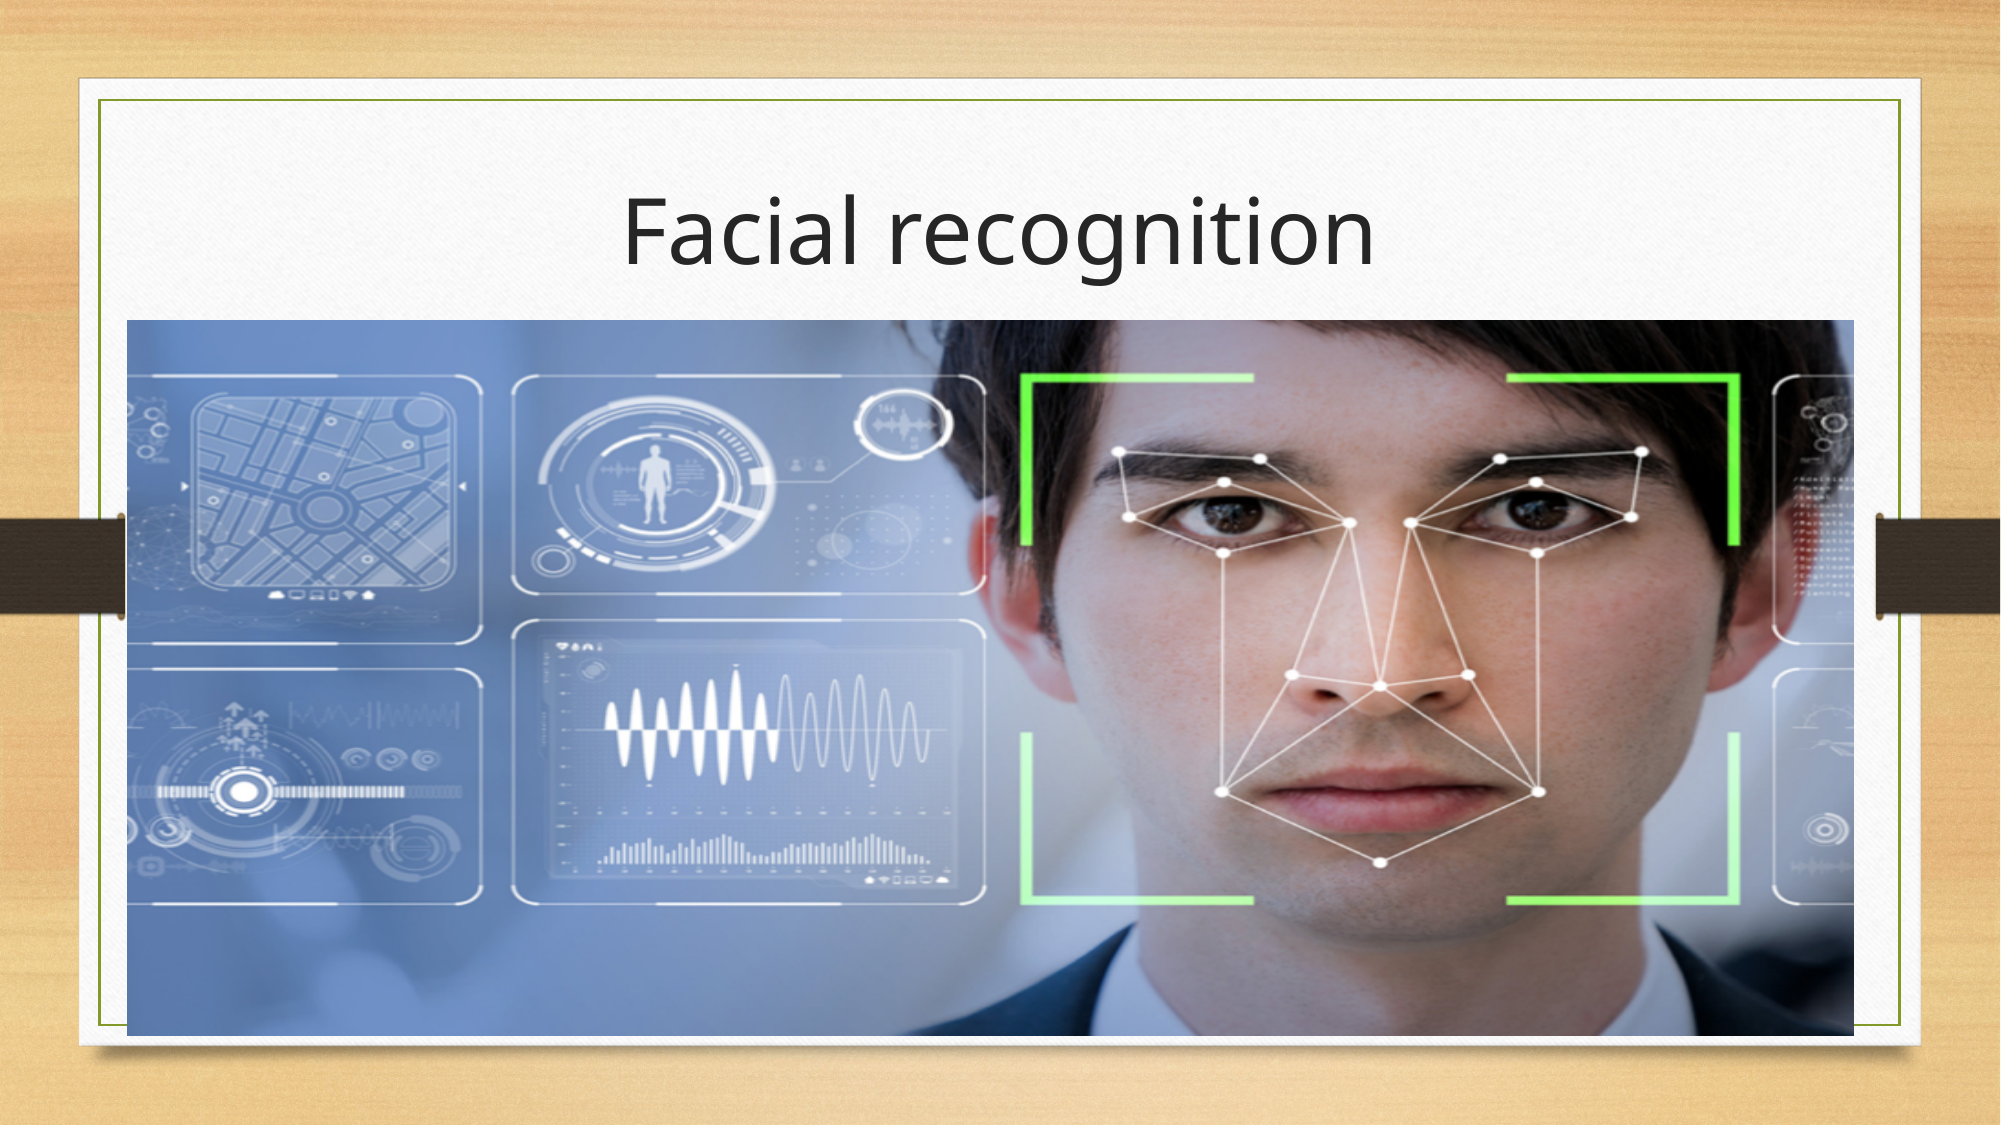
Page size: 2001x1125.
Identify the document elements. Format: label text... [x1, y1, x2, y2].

picture [0, 0, 2001, 1125]
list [126, 320, 1854, 1036]
title Facial recognition [212, 161, 1788, 295]
